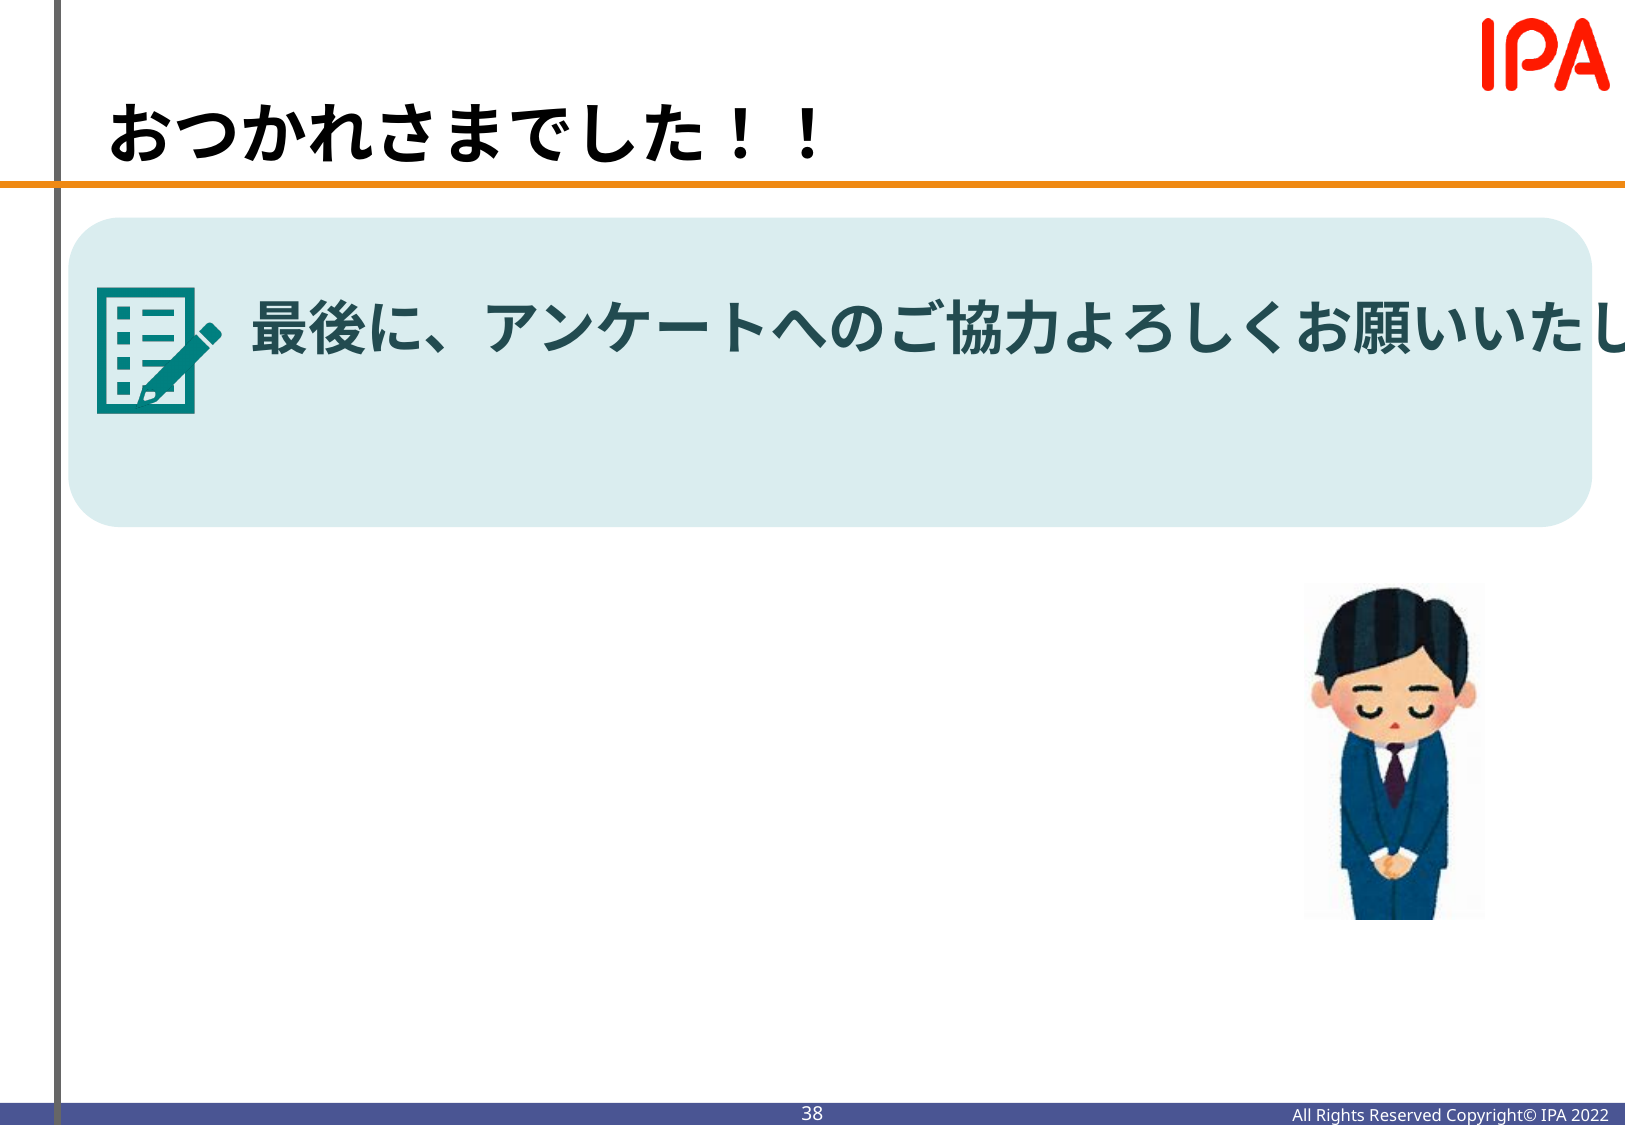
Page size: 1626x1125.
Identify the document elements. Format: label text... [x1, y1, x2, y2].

picture [1304, 583, 1485, 921]
picture [1482, 18, 1610, 91]
text_box おつかれさまでした！！ [91, 84, 529, 167]
text_box [68, 217, 1593, 528]
text_box 37 [756, 1094, 869, 1125]
text_box All Rights Reserved Copyright© IPA 2022 [1225, 1097, 1625, 1125]
picture [70, 275, 230, 427]
text_box 最後に、アンケートへのご協力よろしくお願いいたします。 [235, 283, 386, 456]
